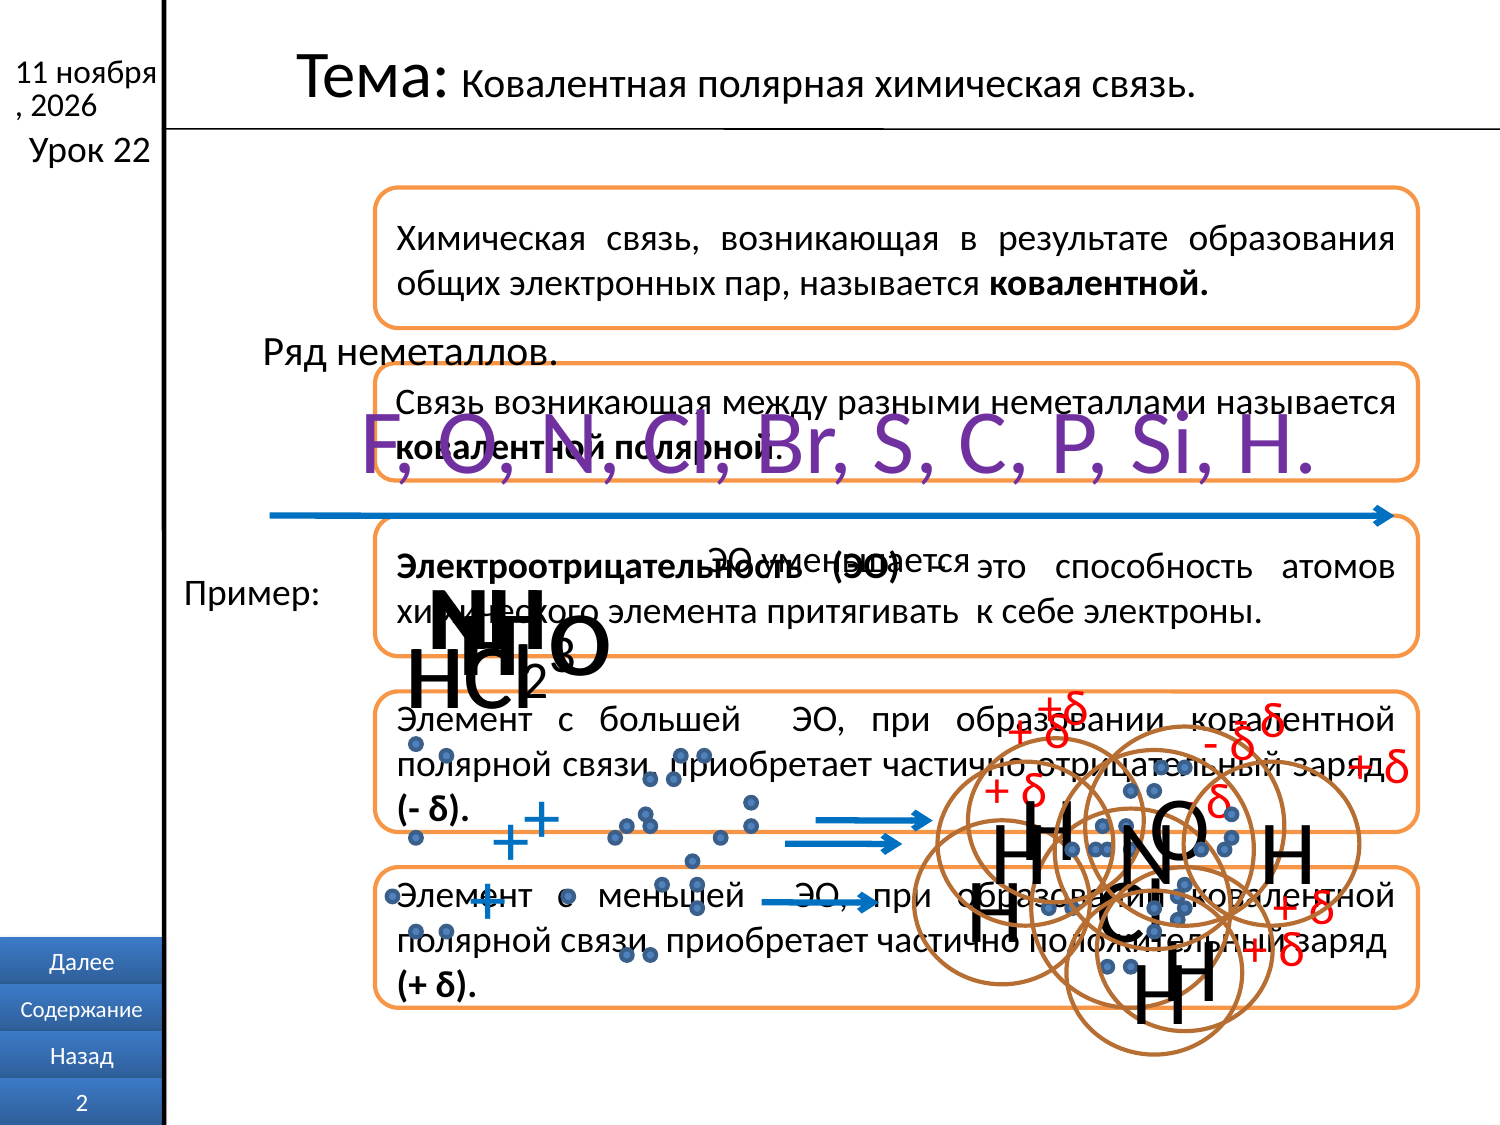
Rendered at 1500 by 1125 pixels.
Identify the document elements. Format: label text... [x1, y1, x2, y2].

text_box 17/02/11 [0, 42, 164, 98]
text_box + δ [1333, 726, 1426, 802]
text_box Н [471, 550, 559, 676]
text_box Н [390, 609, 448, 734]
text_box [408, 923, 424, 940]
text_box Пример: [169, 560, 336, 621]
text_box [696, 747, 713, 764]
text_box Урок 22 [14, 117, 164, 177]
text_box + [454, 843, 522, 948]
text_box Элемент с большей ЭО, при образовании ковалентной полярной связи, приобретает частично отрицательный заряд (- δ). [372, 689, 1022, 835]
text_box [665, 771, 682, 788]
text_box Н [444, 691, 532, 702]
text_box Н [1224, 1020, 1235, 1027]
text_box +δ [1022, 667, 1104, 743]
text_box N [411, 550, 471, 676]
text_box [642, 947, 659, 963]
text_box [1065, 743, 1112, 777]
text_box [689, 876, 706, 893]
text_box [1110, 724, 1188, 757]
text_box [1031, 915, 1081, 986]
text_box Н2О [449, 691, 624, 717]
text_box [438, 923, 455, 940]
text_box [684, 853, 701, 870]
text_box Элемент с большей ЭО, при образовании ковалентной полярной связи, приобретает частично отрицательный заряд (- δ). [1351, 802, 1421, 835]
text_box [1181, 759, 1362, 928]
text_box Элемент с большей ЭО, при образовании ковалентной полярной связи, приобретает частично отрицательный заряд (- δ). [1271, 689, 1421, 781]
text_box + [477, 784, 545, 890]
text_box [408, 829, 424, 846]
text_box [654, 876, 670, 893]
text_box [637, 806, 654, 823]
text_box [712, 829, 729, 846]
text_box [935, 765, 1082, 928]
text_box [743, 818, 759, 834]
text_box - δ [1188, 703, 1271, 778]
text_box [560, 888, 577, 905]
text_box Элемент с большей ЭО, при образовании ковалентной полярной связи, приобретает частично отрицательный заряд (- δ). [1094, 689, 1218, 754]
text_box + δ [1227, 916, 1320, 984]
text_box 2 [0, 1078, 164, 1125]
text_box 17/02/11 [165, 42, 176, 98]
text_box [911, 846, 1051, 987]
text_box + δ [993, 691, 1086, 767]
text_box [408, 736, 424, 752]
text_box [985, 760, 993, 768]
text_box [642, 818, 659, 834]
text_box О [536, 576, 628, 702]
text_box Н [1190, 1044, 1204, 1051]
text_box F, O, N, Cl, Br, S, C, P, Si, H. [346, 374, 1335, 500]
text_box [1052, 747, 1227, 952]
text_box [618, 818, 635, 834]
text_box Элемент с меньшей ЭО, при образовании ковалентной полярной связи, приобретает частично положительный заряд (+ δ). [1249, 865, 1421, 1010]
text_box Связь возникающая между разными неметаллами называется ковалентной полярной. [574, 361, 1421, 483]
text_box Электроотрицательность (ЭО) – это способность атомов химического элемента притягивать к себе электроны. [372, 513, 1421, 659]
text_box Тема: Ковалентная полярная химическая связь. [281, 23, 1454, 119]
text_box Далее [0, 937, 164, 983]
text_box - δ [1218, 679, 1302, 755]
text_box [607, 829, 624, 846]
text_box + [508, 761, 576, 866]
text_box [743, 794, 759, 811]
text_box Содержание [0, 984, 164, 1030]
text_box [672, 747, 689, 764]
text_box Ряд неметаллов. [247, 316, 574, 382]
text_box [384, 888, 401, 905]
text_box [642, 771, 659, 788]
text_box Назад [0, 1031, 164, 1077]
text_box [689, 900, 706, 917]
text_box [1227, 984, 1267, 1024]
text_box + δ [1320, 885, 1351, 942]
text_box Cl [448, 702, 549, 734]
text_box Элемент с меньшей ЭО, при образовании ковалентной полярной связи, приобретает частично положительный заряд (+ δ). [372, 865, 1073, 1010]
text_box NН3 [417, 550, 591, 691]
text_box [438, 747, 455, 764]
text_box + δ [969, 749, 993, 777]
text_box [1064, 922, 1244, 1057]
text_box Химическая связь, возникающая в результате образования общих электронных пар, называется ковалентной. [372, 185, 1421, 331]
text_box ЭО уменьшается [692, 527, 986, 588]
text_box [618, 947, 635, 963]
